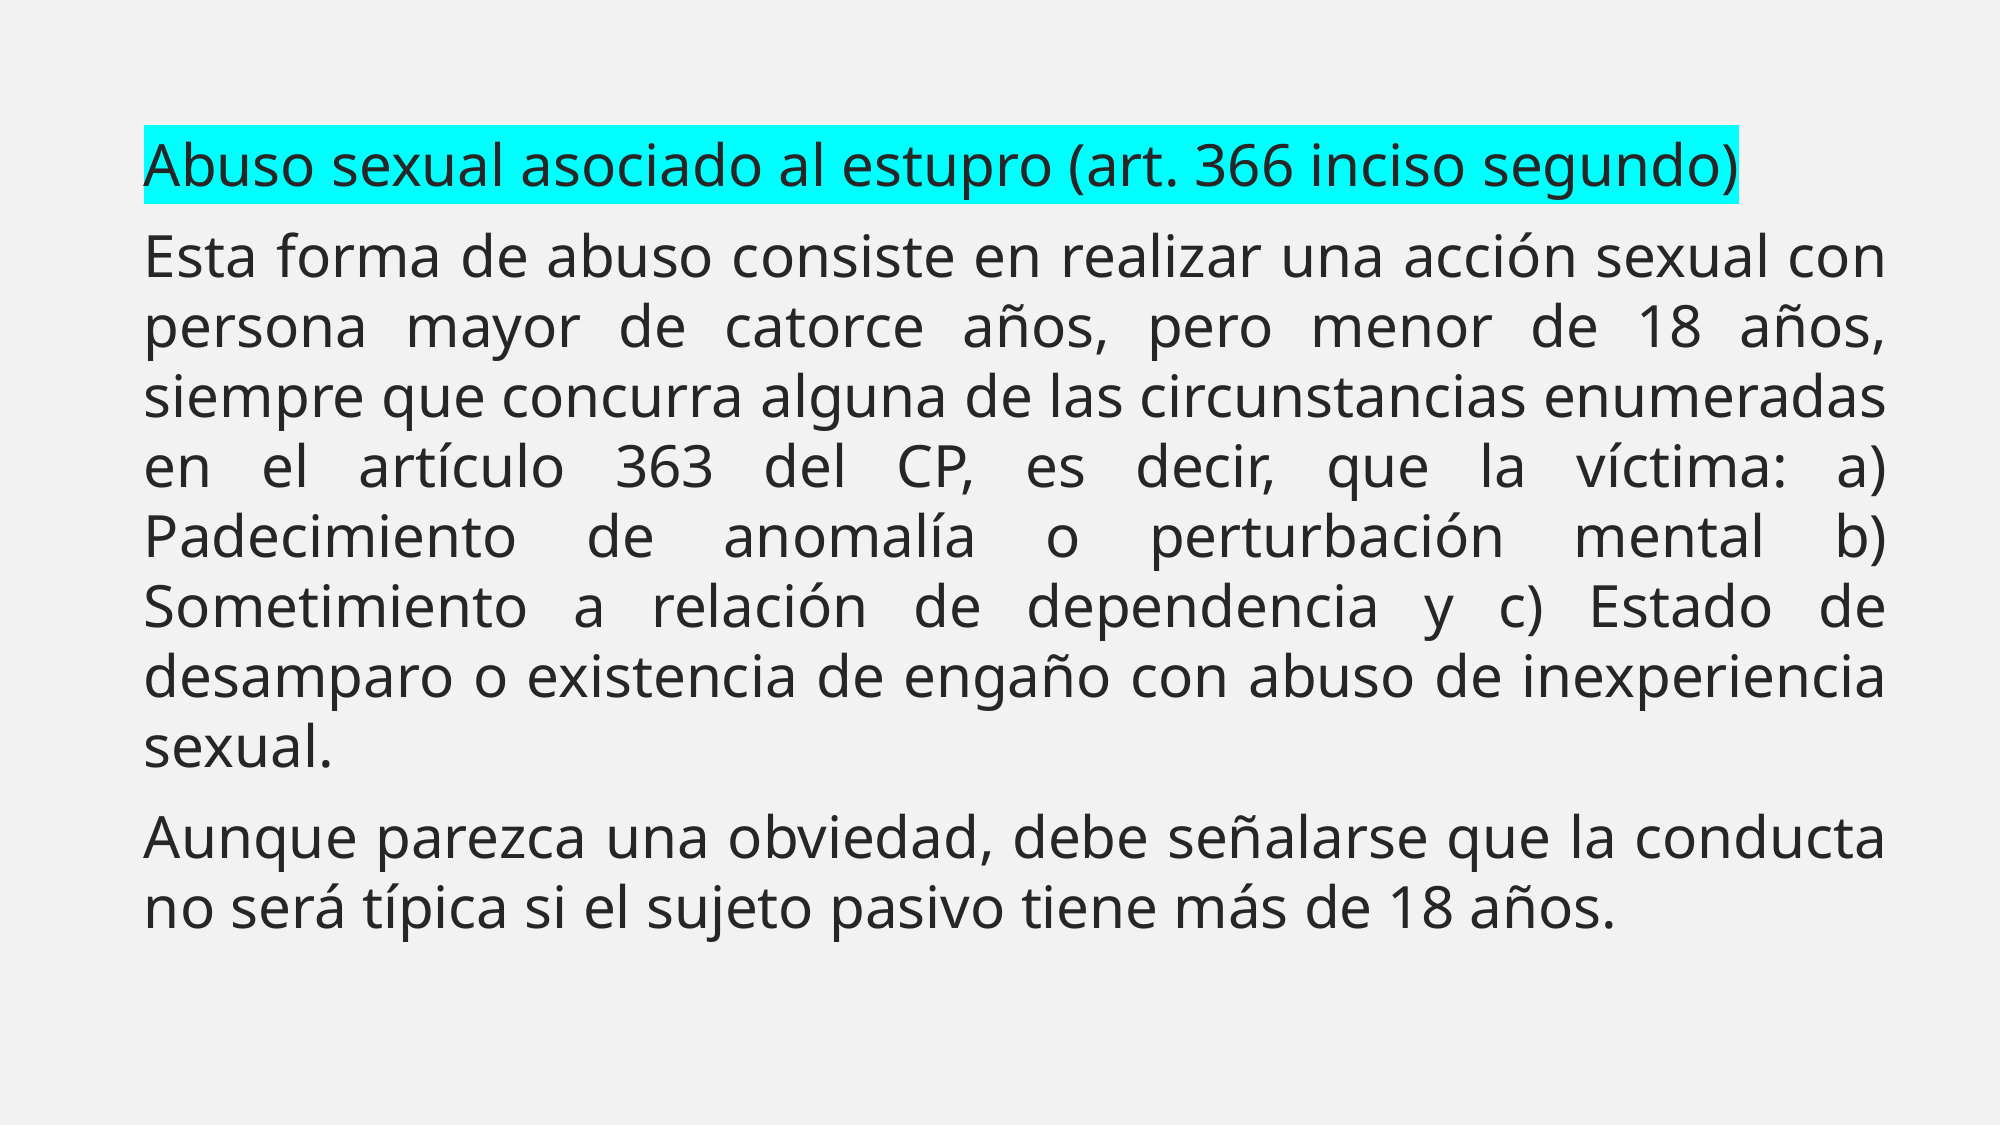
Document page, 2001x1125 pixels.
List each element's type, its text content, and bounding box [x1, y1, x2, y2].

list Abuso sexual asociado al estupro (art. 366 inciso segundo) Esta forma de abuso consiste en realizar una acción sexual con persona mayor de catorce años, pero menor de 18 años, siempre que concurra alguna de las circunstancias enumeradas en el artículo 363 del CP, es decir, que la víctima: a) Padecimiento de anomalía o perturbación mental b) Sometimiento a relación de dependencia y c) Estado de desamparo o existencia de engaño con abuso de inexperiencia sexual. Aunque parezca una obviedad, debe señalarse que la conducta no será típica si el sujeto pasivo tiene más de 18 años. [128, 121, 1903, 942]
